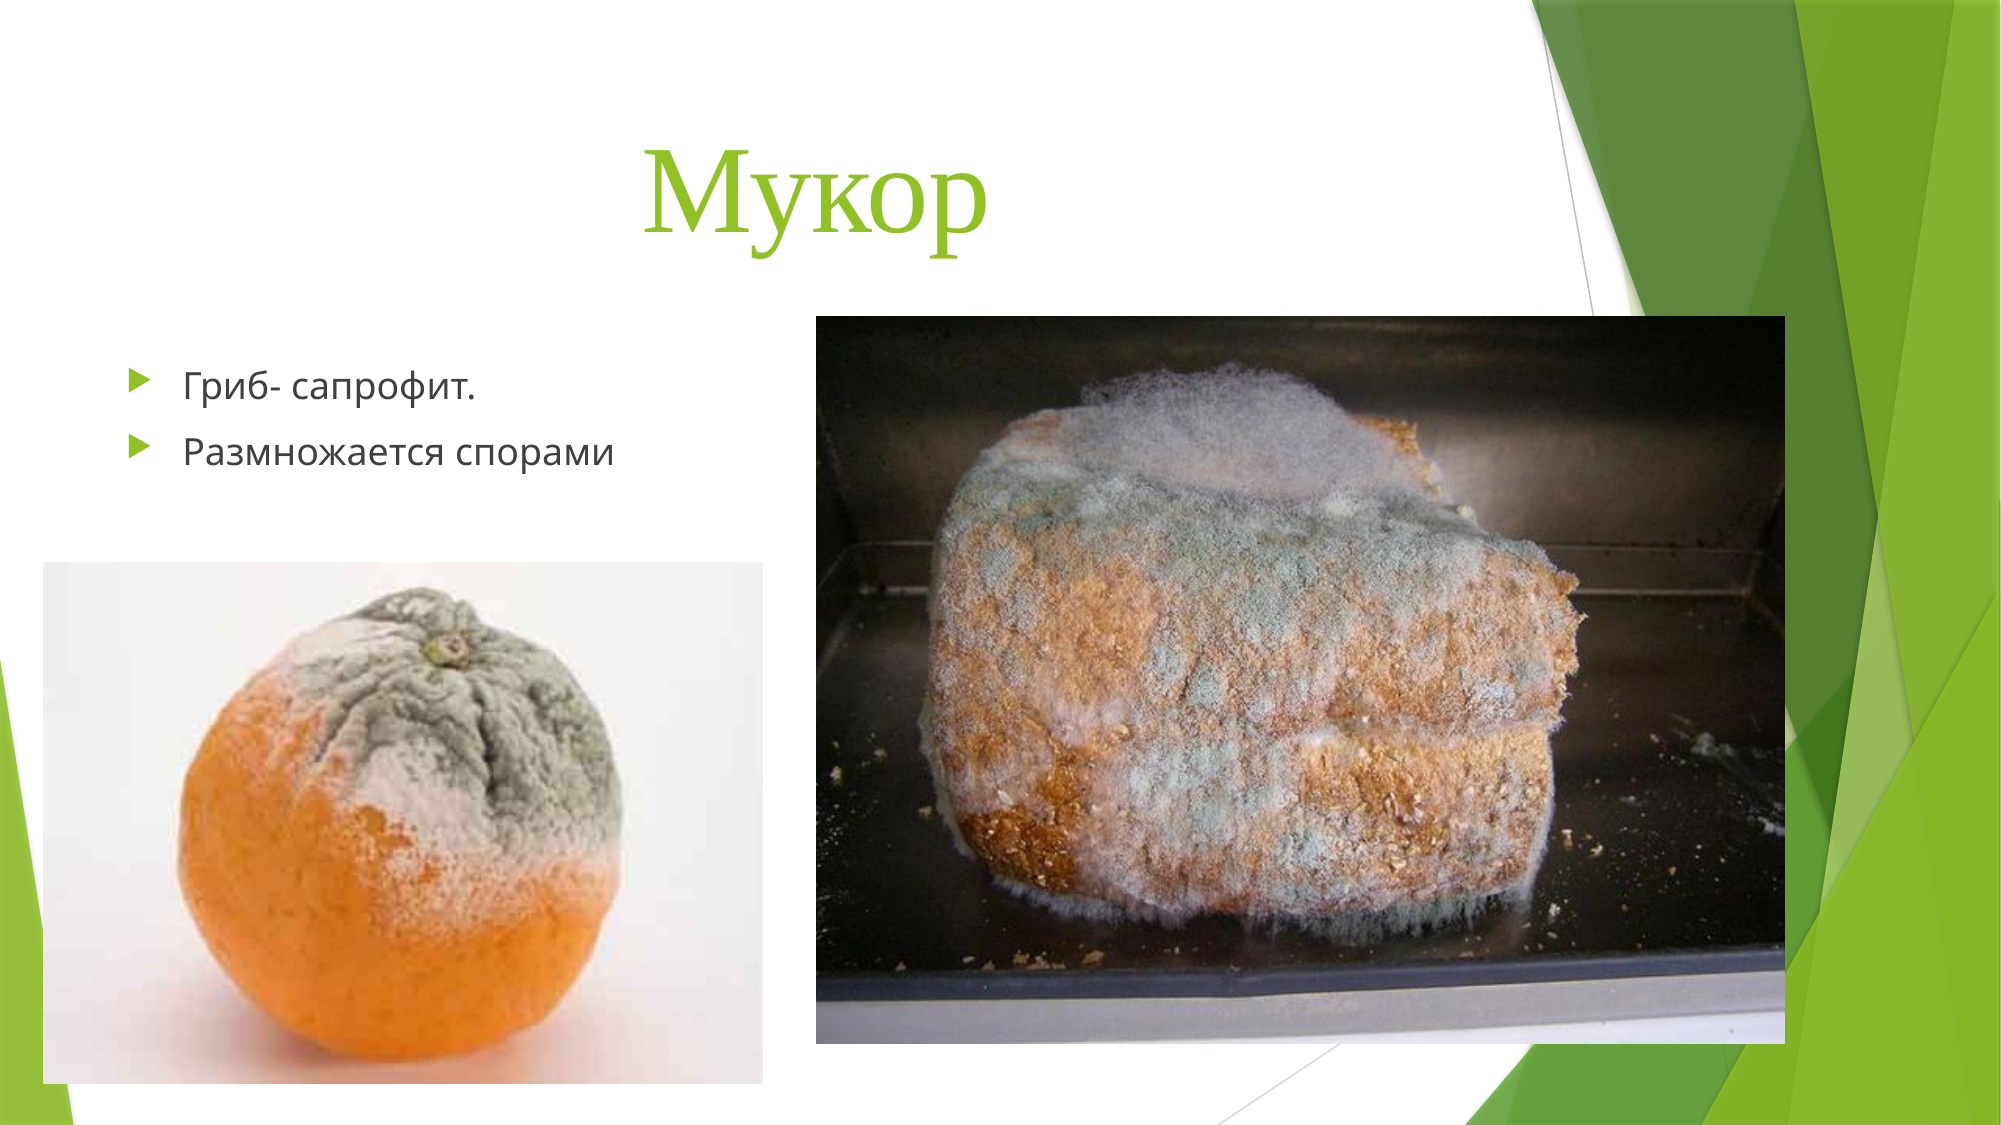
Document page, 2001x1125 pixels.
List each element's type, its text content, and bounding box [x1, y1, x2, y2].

list Гриб- сапрофит. Размножается спорами [111, 354, 710, 561]
picture [815, 316, 1786, 1044]
title Мукор [111, 99, 1522, 317]
picture [43, 562, 764, 1084]
